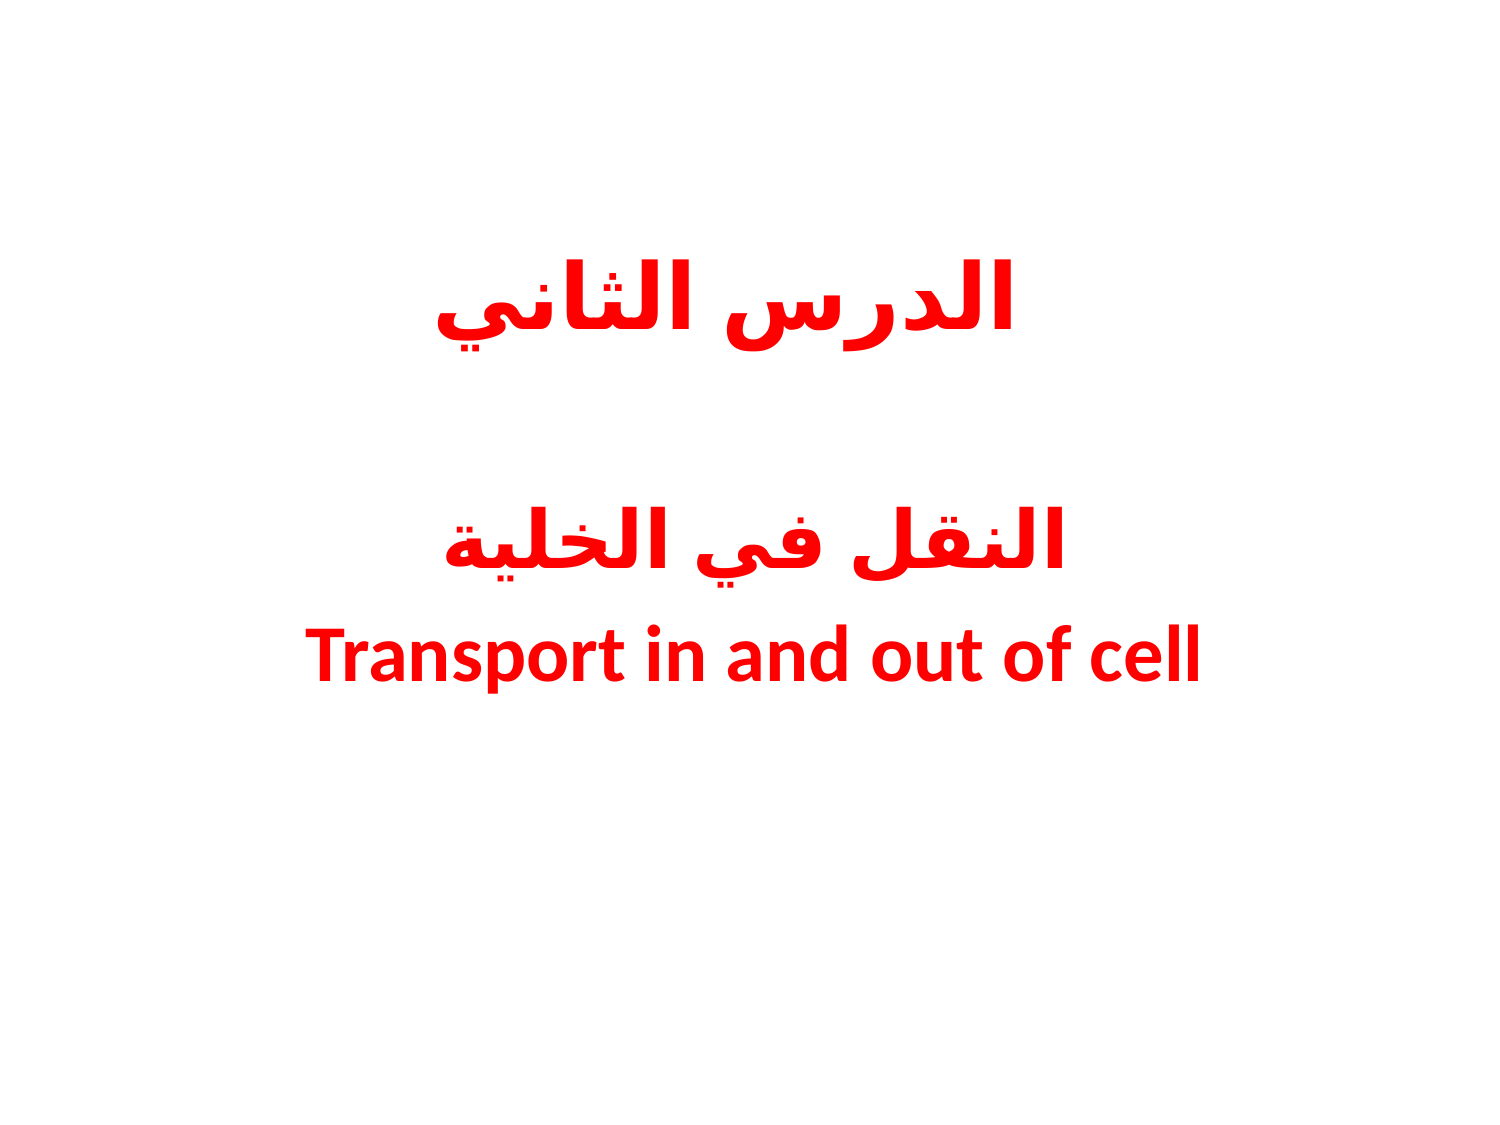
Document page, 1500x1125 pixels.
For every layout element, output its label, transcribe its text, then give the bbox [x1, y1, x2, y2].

title الدرس الثاني [88, 172, 1364, 414]
subtitle النقل في الخلية Transport in and out of cell [230, 479, 1281, 768]
